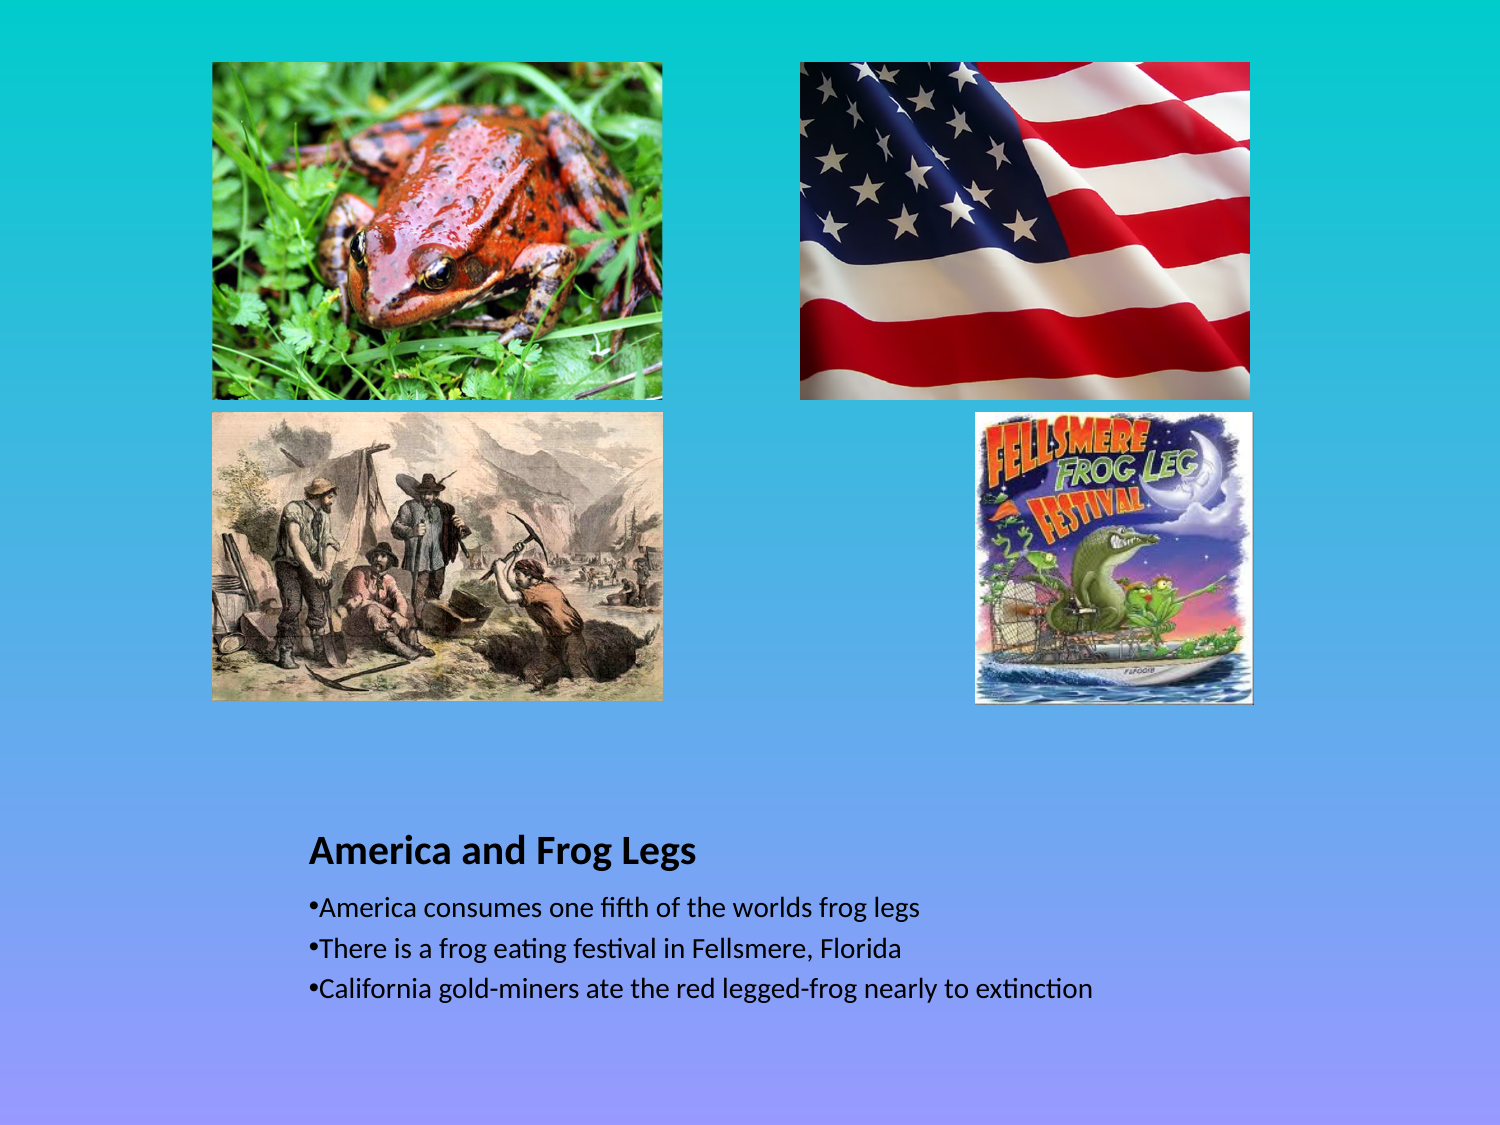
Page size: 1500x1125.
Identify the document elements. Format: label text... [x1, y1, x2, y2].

picture [799, 62, 1251, 401]
picture [974, 412, 1254, 705]
picture [212, 412, 663, 701]
picture [212, 62, 663, 401]
title America and Frog Legs [294, 787, 1194, 880]
list America consumes one fifth of the worlds frog legs There is a frog eating festival in Fellsmere, Florida California gold-miners ate the red legged-frog nearly to extinction [294, 880, 1194, 1013]
